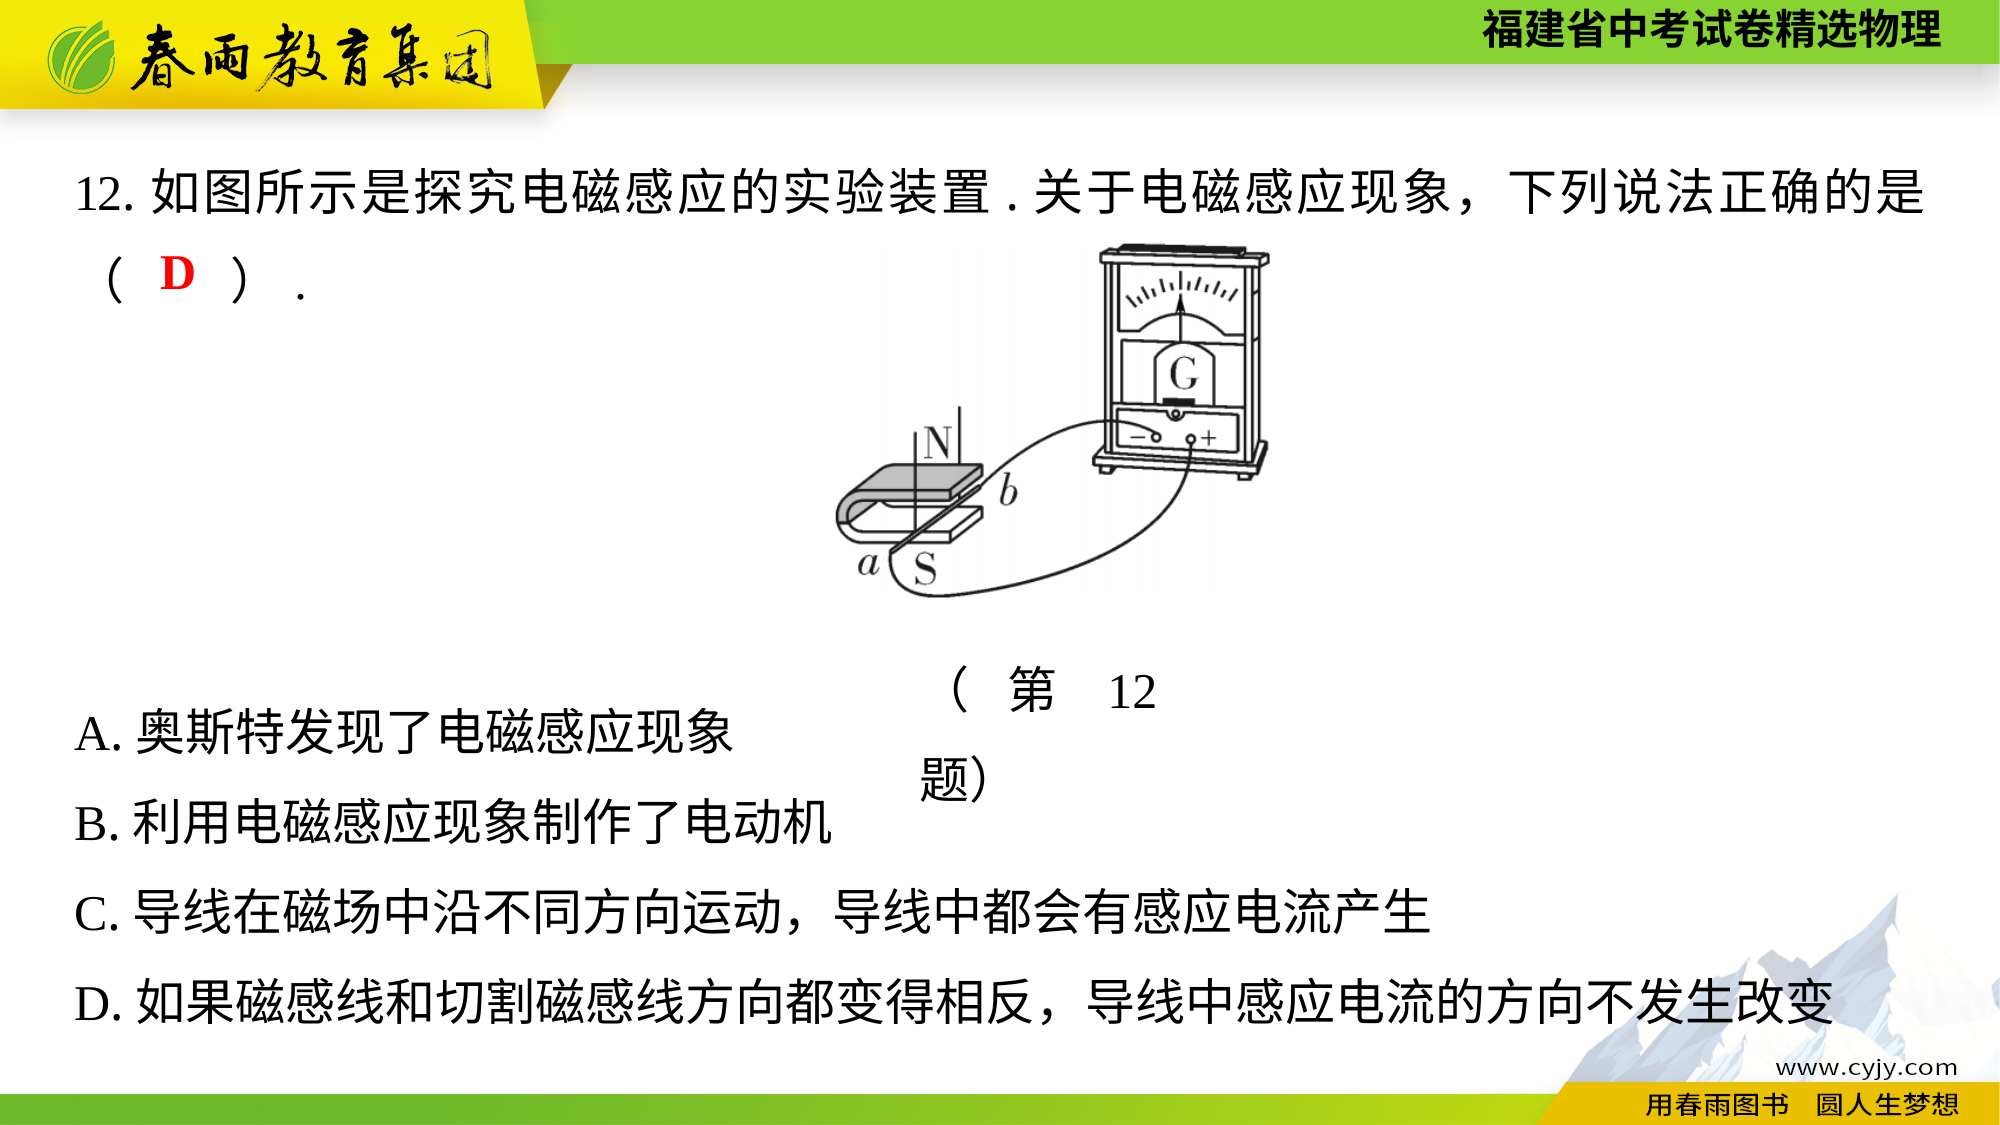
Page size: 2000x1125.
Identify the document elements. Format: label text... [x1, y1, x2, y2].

picture [0, 0, 2000, 1125]
list 12.如图所示是探究电磁感应的实验装置.关于电磁感应现象，下列说法正确的是（ ）. A.奥斯特发现了电磁感应现象 B.利用电磁感应现象制作了电动机 C.导线在磁场中沿不同方向运动，导线中都会有感应电流产生 D.如果磁感线和切割磁感线方向都变得相反，导线中感应电流的方向不发生改变 [59, 122, 1944, 1047]
text_box （第12题） [904, 621, 1184, 727]
text_box D [145, 231, 212, 307]
